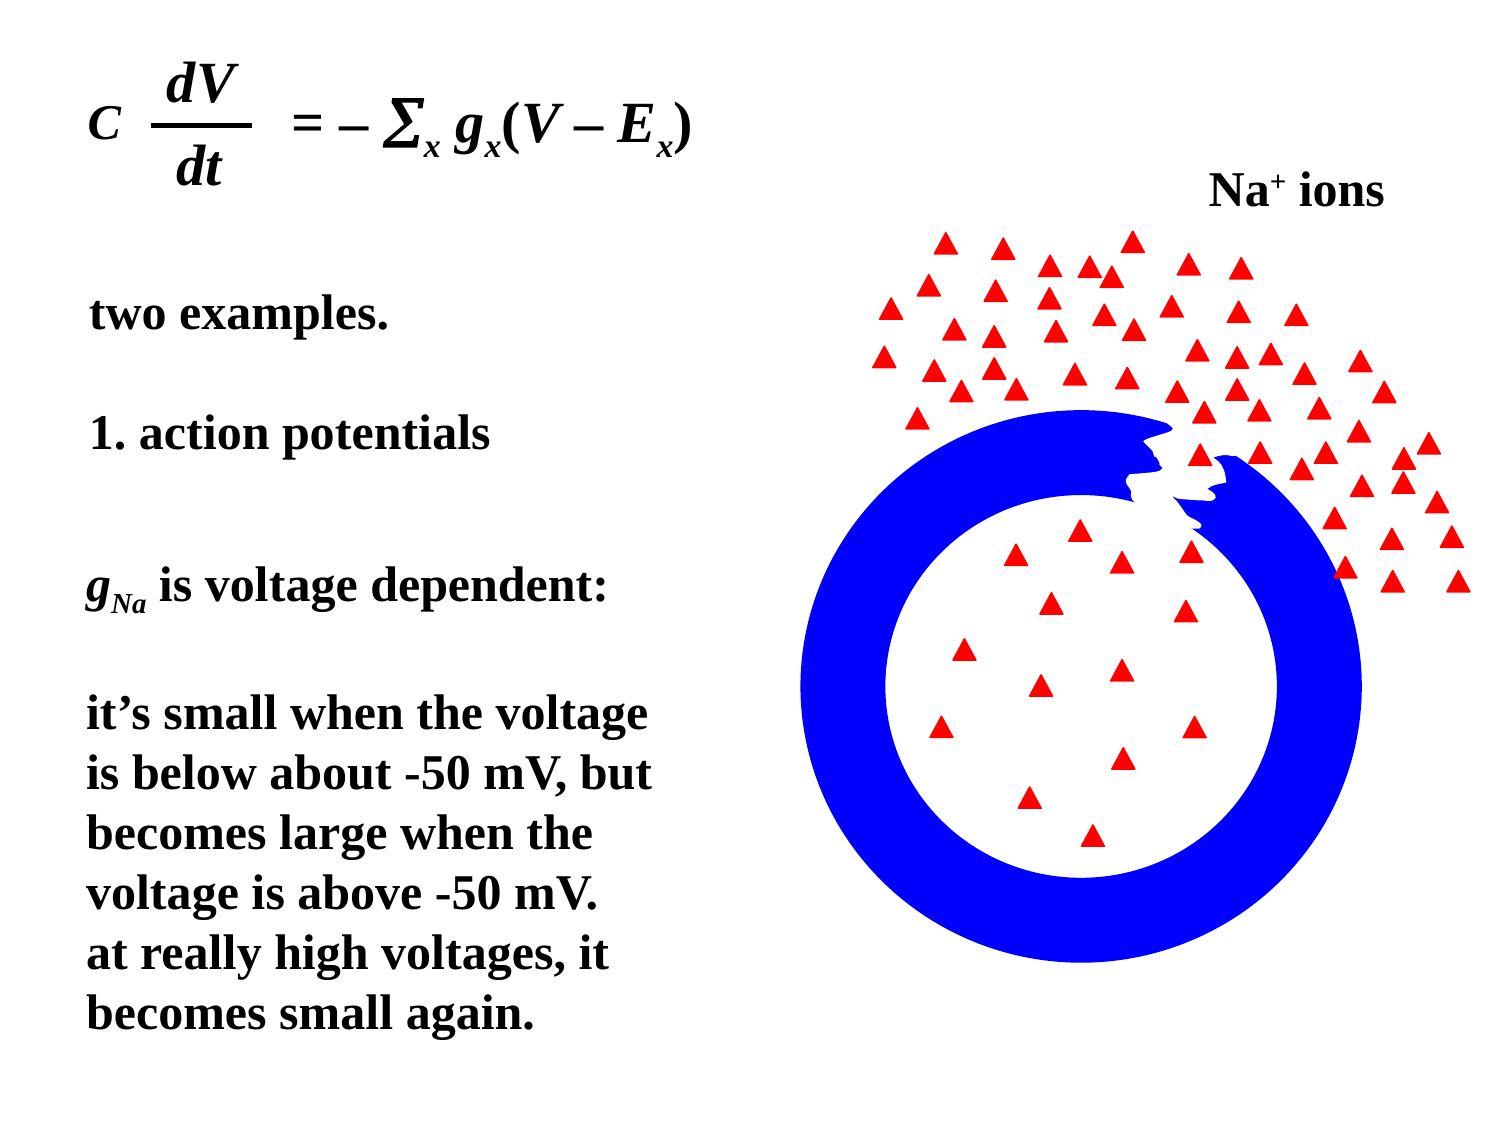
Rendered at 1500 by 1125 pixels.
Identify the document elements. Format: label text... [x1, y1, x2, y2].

text_box dV [152, 37, 250, 122]
text_box = – x gx(V – Ex) [277, 77, 709, 172]
text_box dt [161, 134, 237, 205]
text_box C [72, 82, 136, 157]
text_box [842, 148, 1471, 921]
text_box two examples. 1. action potentials [74, 271, 506, 467]
text_box gNa is voltage dependent: it’s small when the voltage is below about -50 mV, but becomes large when the voltage is above -50 mV. at really high voltages, it becomes small again. [71, 544, 680, 1048]
text_box dt [161, 119, 237, 124]
